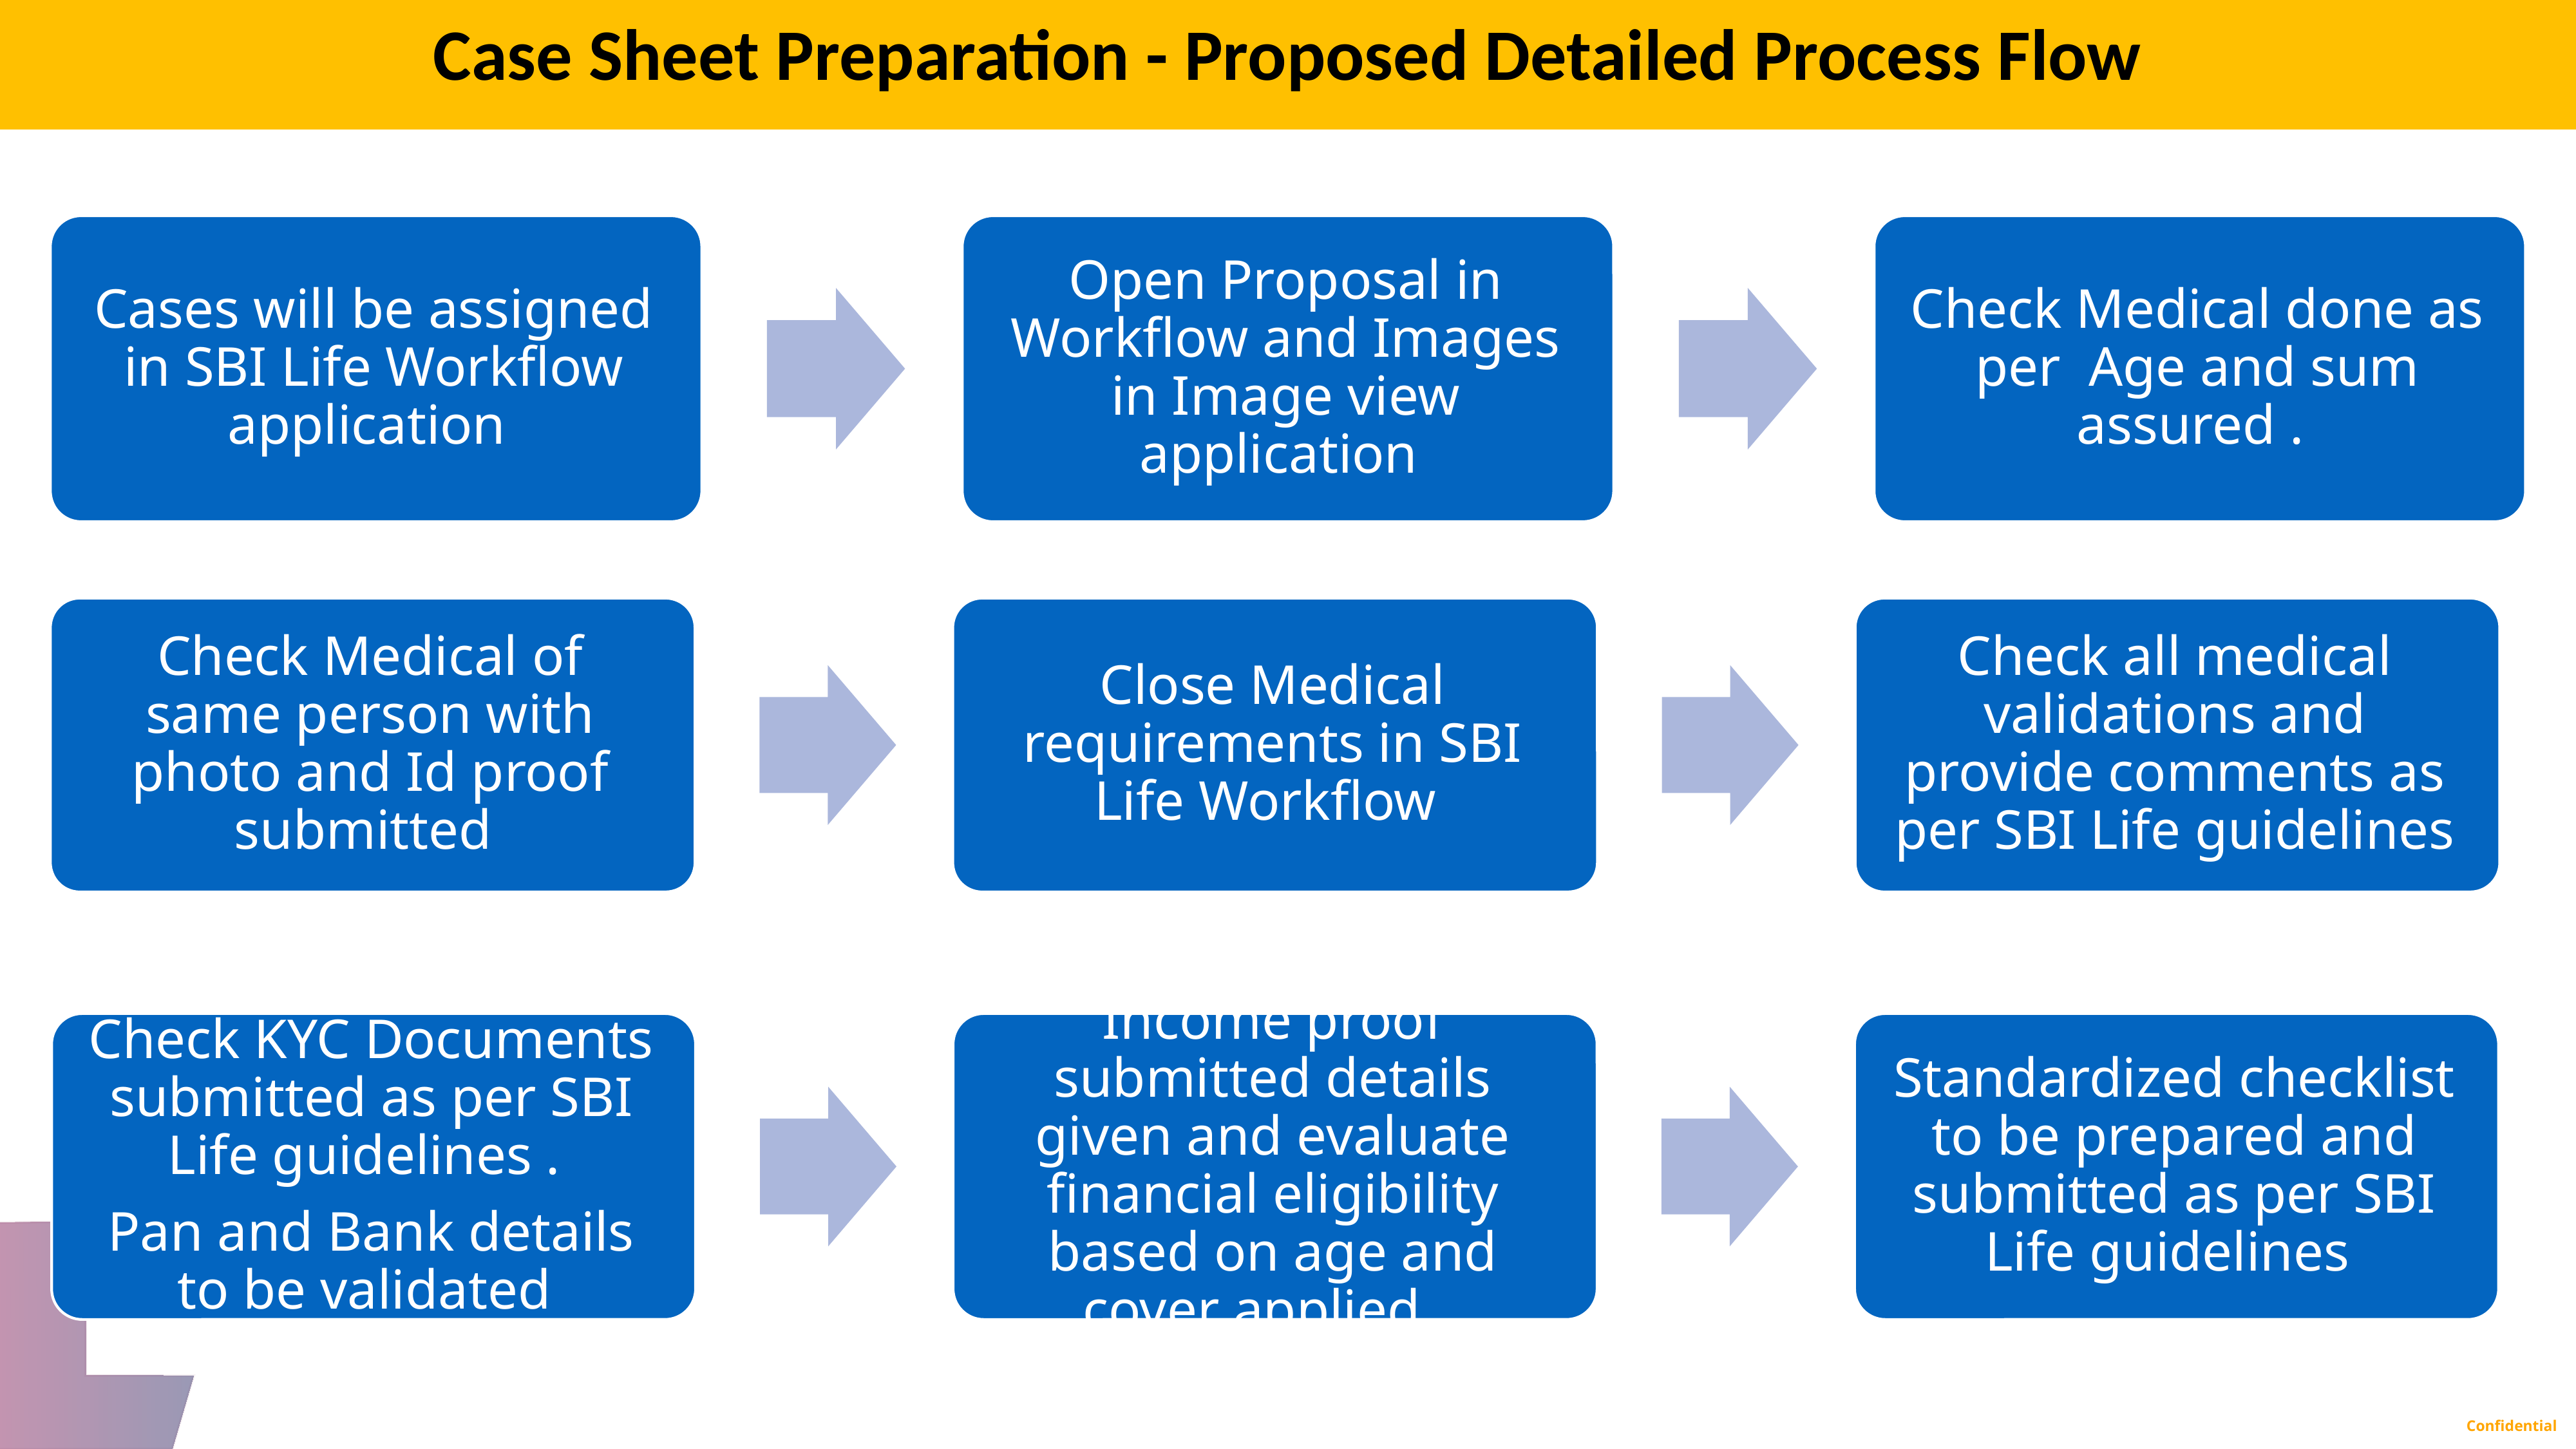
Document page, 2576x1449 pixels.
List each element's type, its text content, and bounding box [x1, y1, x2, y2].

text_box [48, 1013, 2503, 1320]
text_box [48, 215, 2528, 522]
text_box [48, 598, 2503, 893]
text_box Case Sheet Preparation - Proposed Detailed Process Flow [0, 0, 2576, 130]
